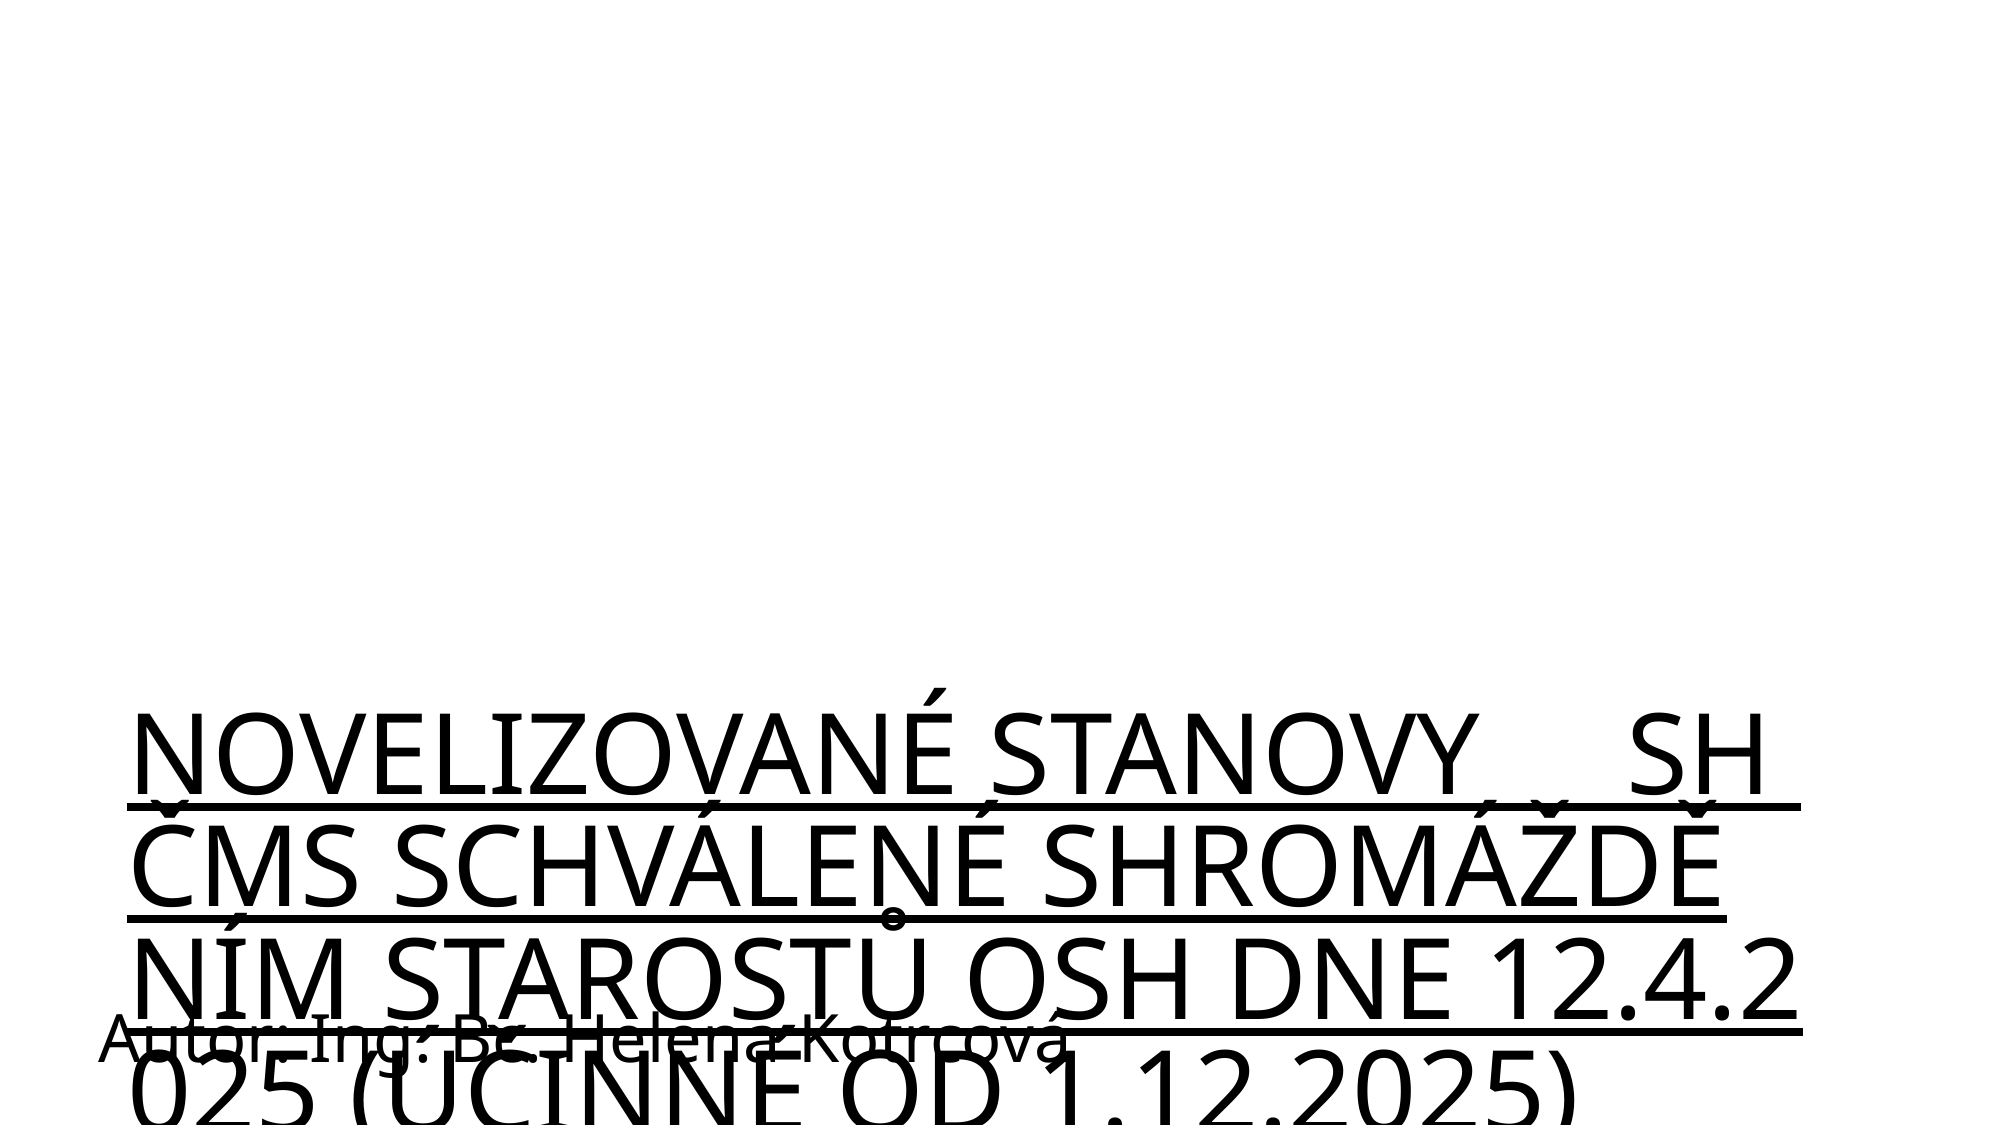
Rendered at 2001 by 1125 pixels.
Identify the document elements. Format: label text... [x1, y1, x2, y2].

subtitle Autor: Ing. Bc. Helena Kotrcová [83, 987, 1134, 1088]
title Novelizované Stanovy SH ČMS schválené Shromážděním starostů OSH dne 12.4.2025 (účinné od 1.12.2025) [112, 65, 1826, 843]
